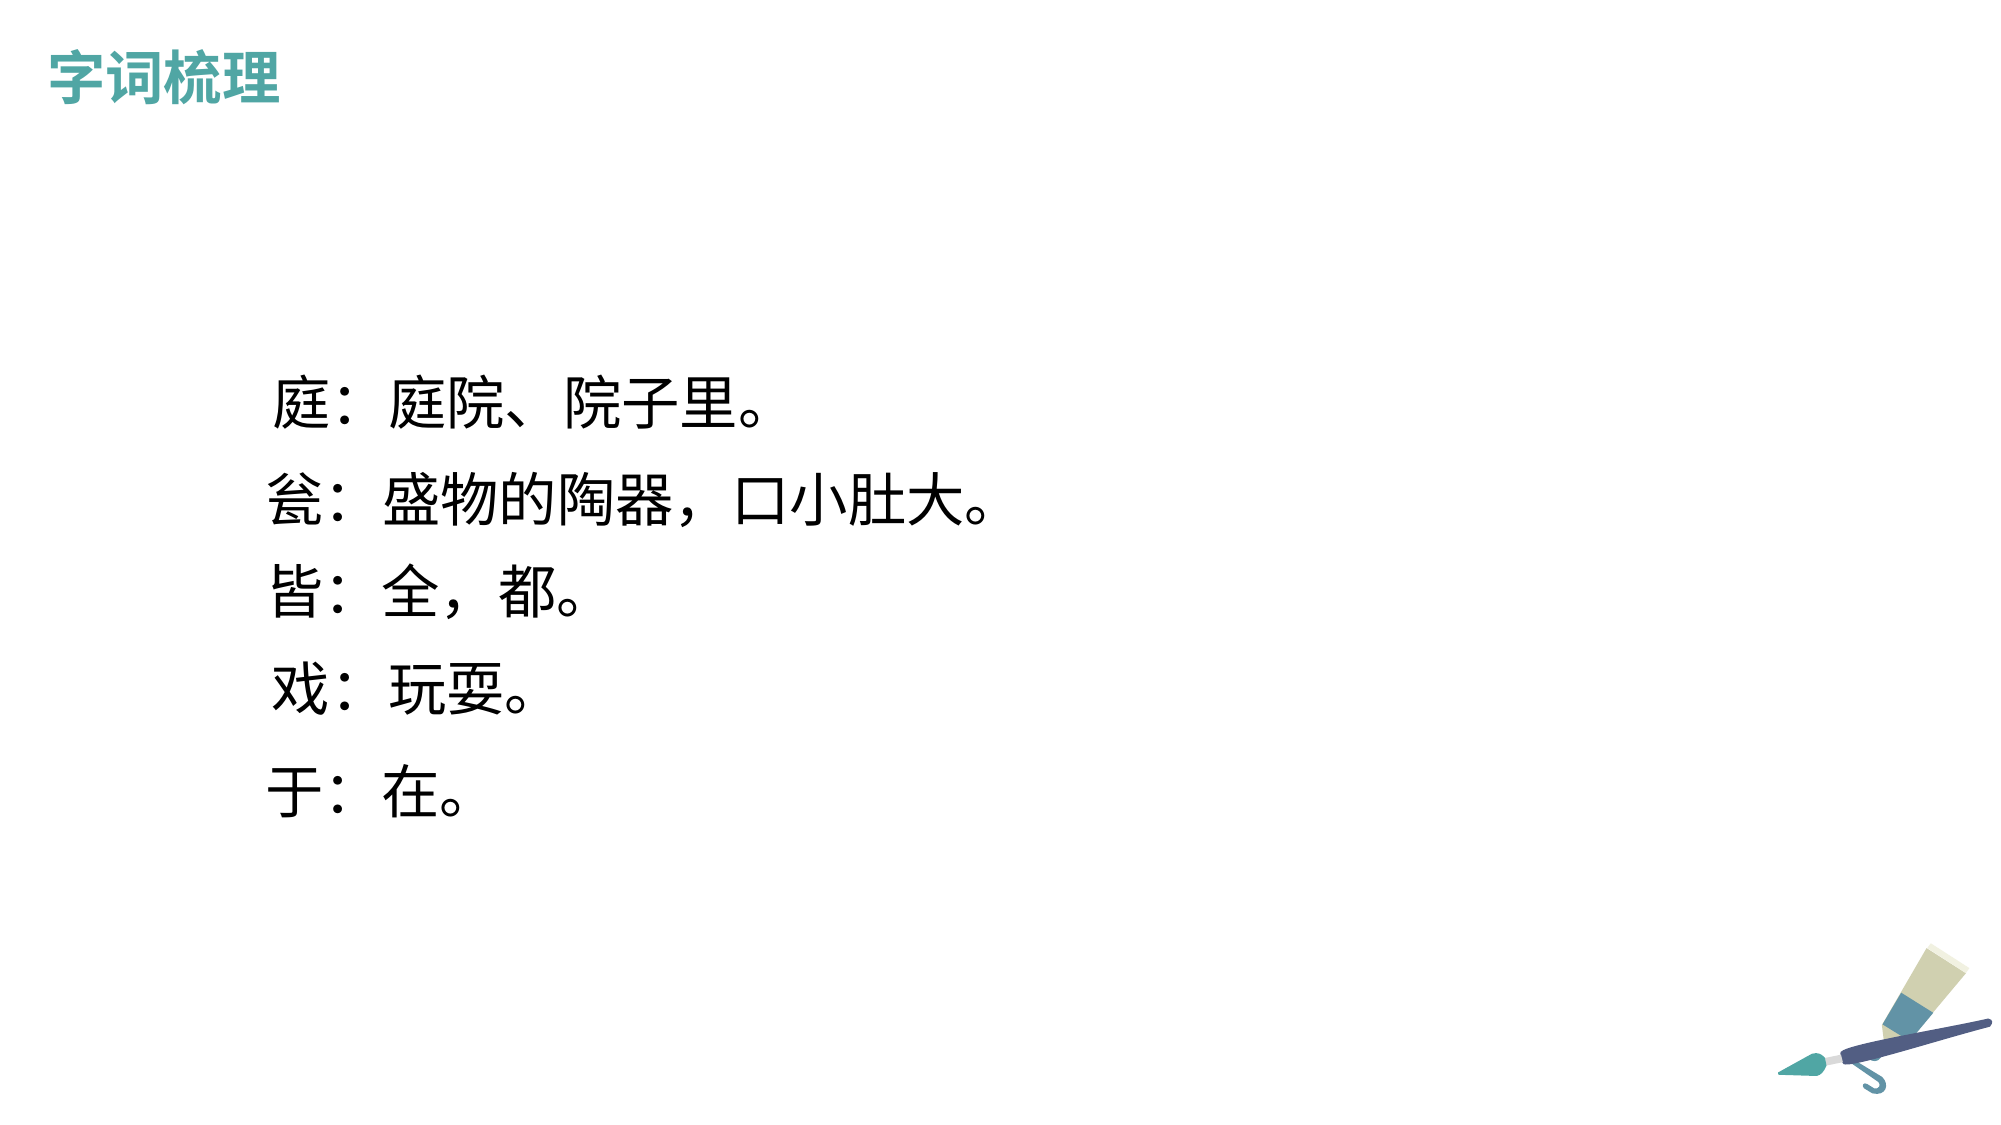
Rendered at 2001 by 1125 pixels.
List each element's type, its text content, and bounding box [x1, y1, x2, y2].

text_box 瓮：盛物的陶器，口小肚大。 [250, 455, 1038, 541]
text_box 庭：庭院、院子里。 [257, 358, 812, 444]
text_box 字词梳理 [32, 33, 347, 119]
text_box 戏：玩耍。 [257, 645, 579, 730]
text_box 皆：全，都。 [250, 547, 630, 633]
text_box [1811, 945, 1974, 1125]
text_box 于：在。 [250, 748, 514, 833]
